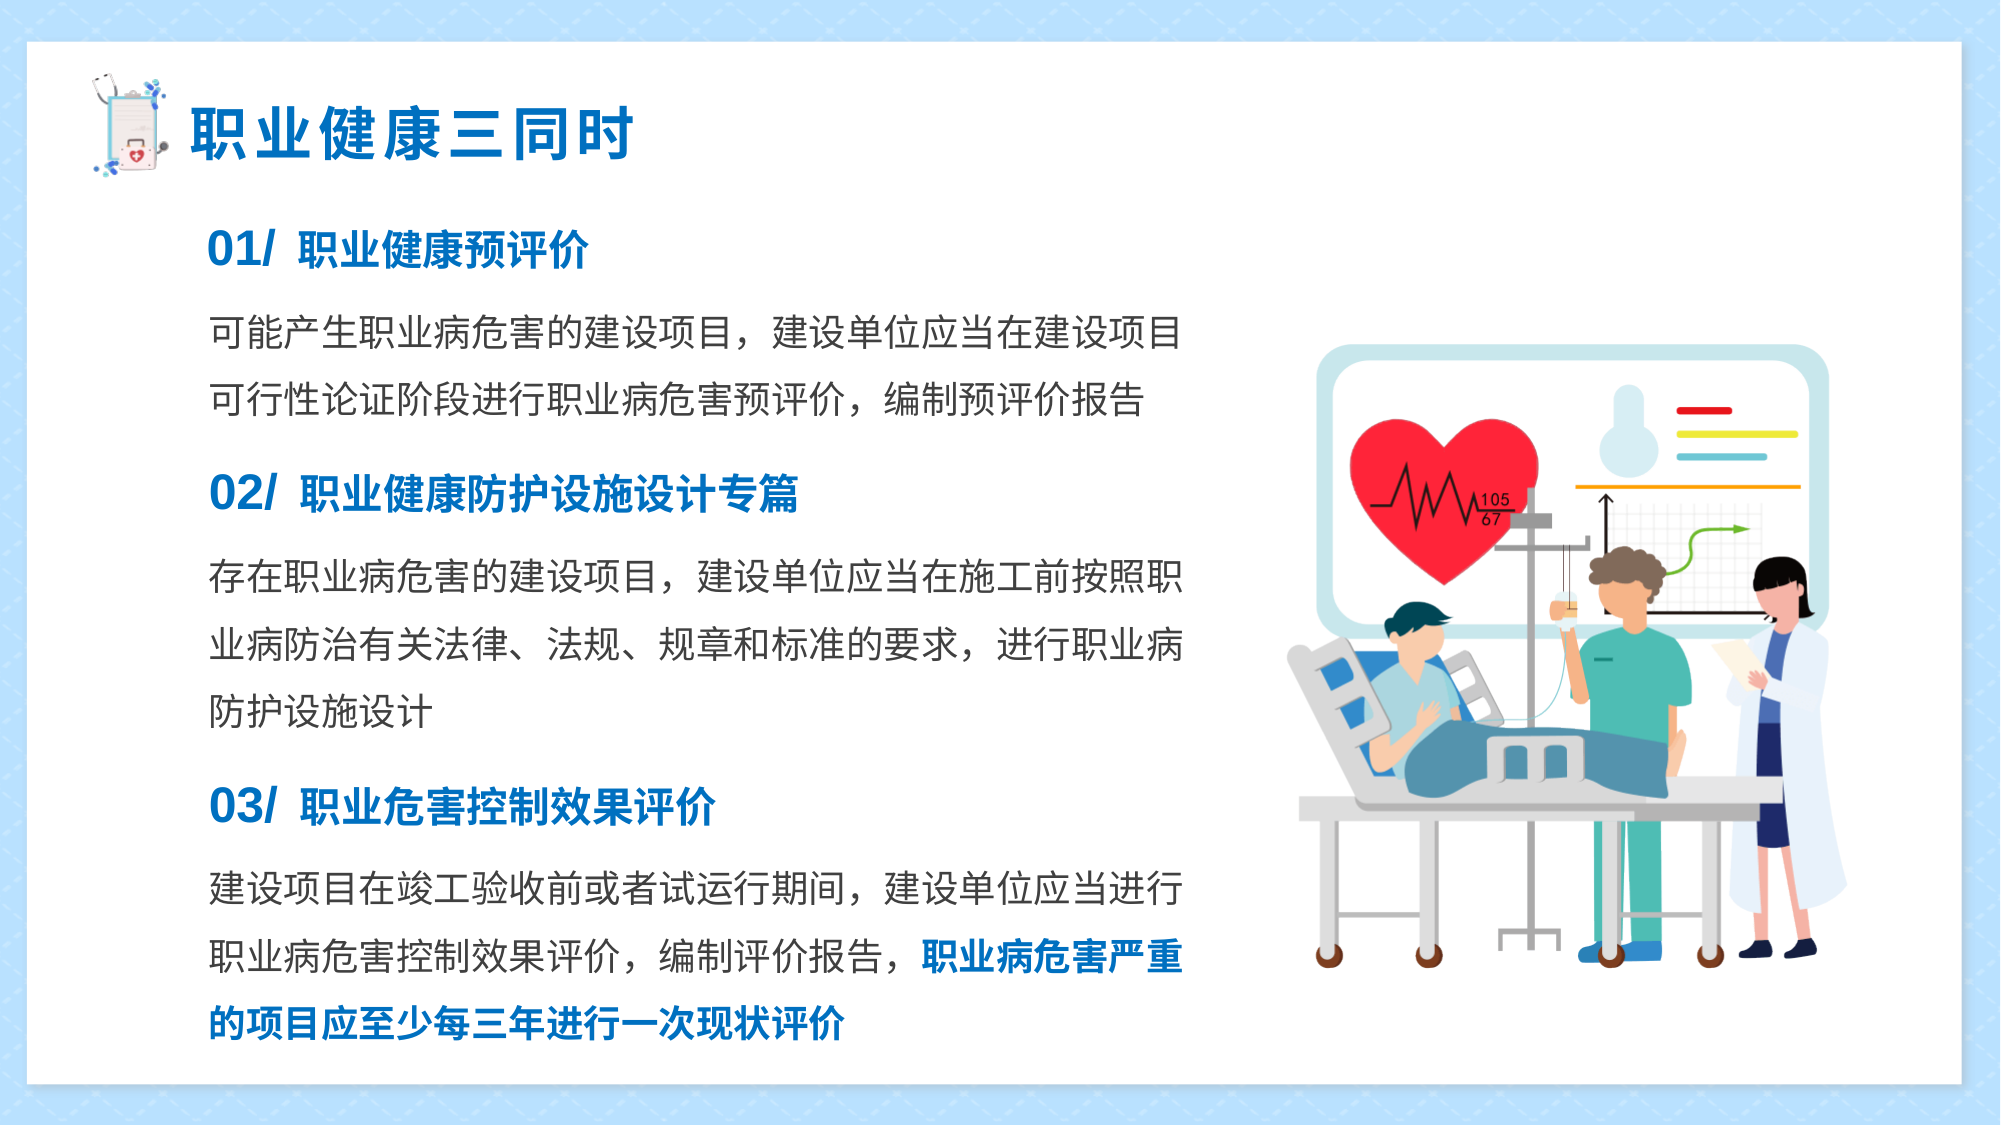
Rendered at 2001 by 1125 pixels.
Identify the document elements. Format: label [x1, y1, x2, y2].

text_box [193, 764, 1221, 1055]
picture [0, 0, 2000, 1125]
text_box [193, 208, 1221, 423]
text_box [66, 66, 711, 194]
text_box [193, 452, 1212, 743]
